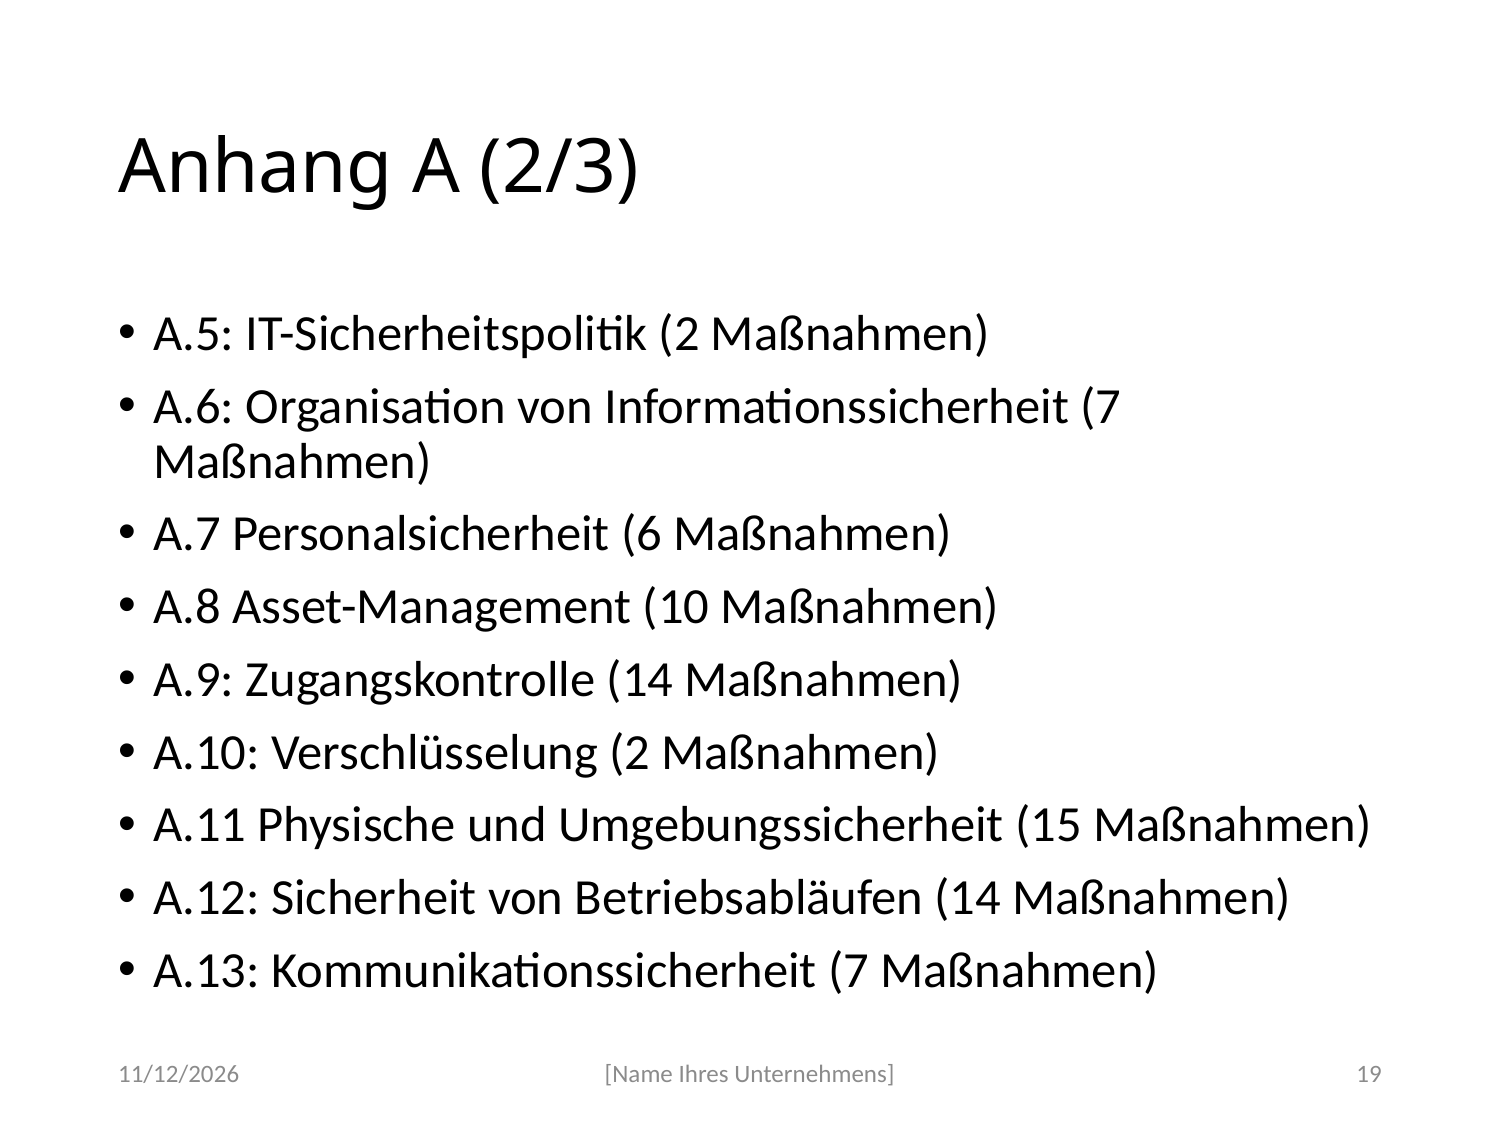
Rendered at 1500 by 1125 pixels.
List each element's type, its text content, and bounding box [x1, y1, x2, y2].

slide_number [103, 1042, 441, 1103]
list A.5: IT-Sicherheitspolitik (2 Maßnahmen) A.6: Organisation von Informationssicherheit (7 Maßnahmen) A.7 Personalsicherheit (6 Maßnahmen) A.8 Asset-Management (10 Maßnahmen) A.9: Zugangskontrolle (14 Maßnahmen) A.10: Verschlüsselung (2 Maßnahmen) A.11 Physische und Umgebungssicherheit (15 Maßnahmen) A.12: Sicherheit von Betriebsabläufen (14 Maßnahmen) A.13: Kommunikationssicherheit (7 Maßnahmen) [103, 299, 1397, 1014]
footer [Name Ihres Unternehmens] [496, 1042, 1004, 1103]
title Anhang A (2/3) [103, 59, 1397, 278]
slide_number 19 [1059, 1042, 1397, 1103]
